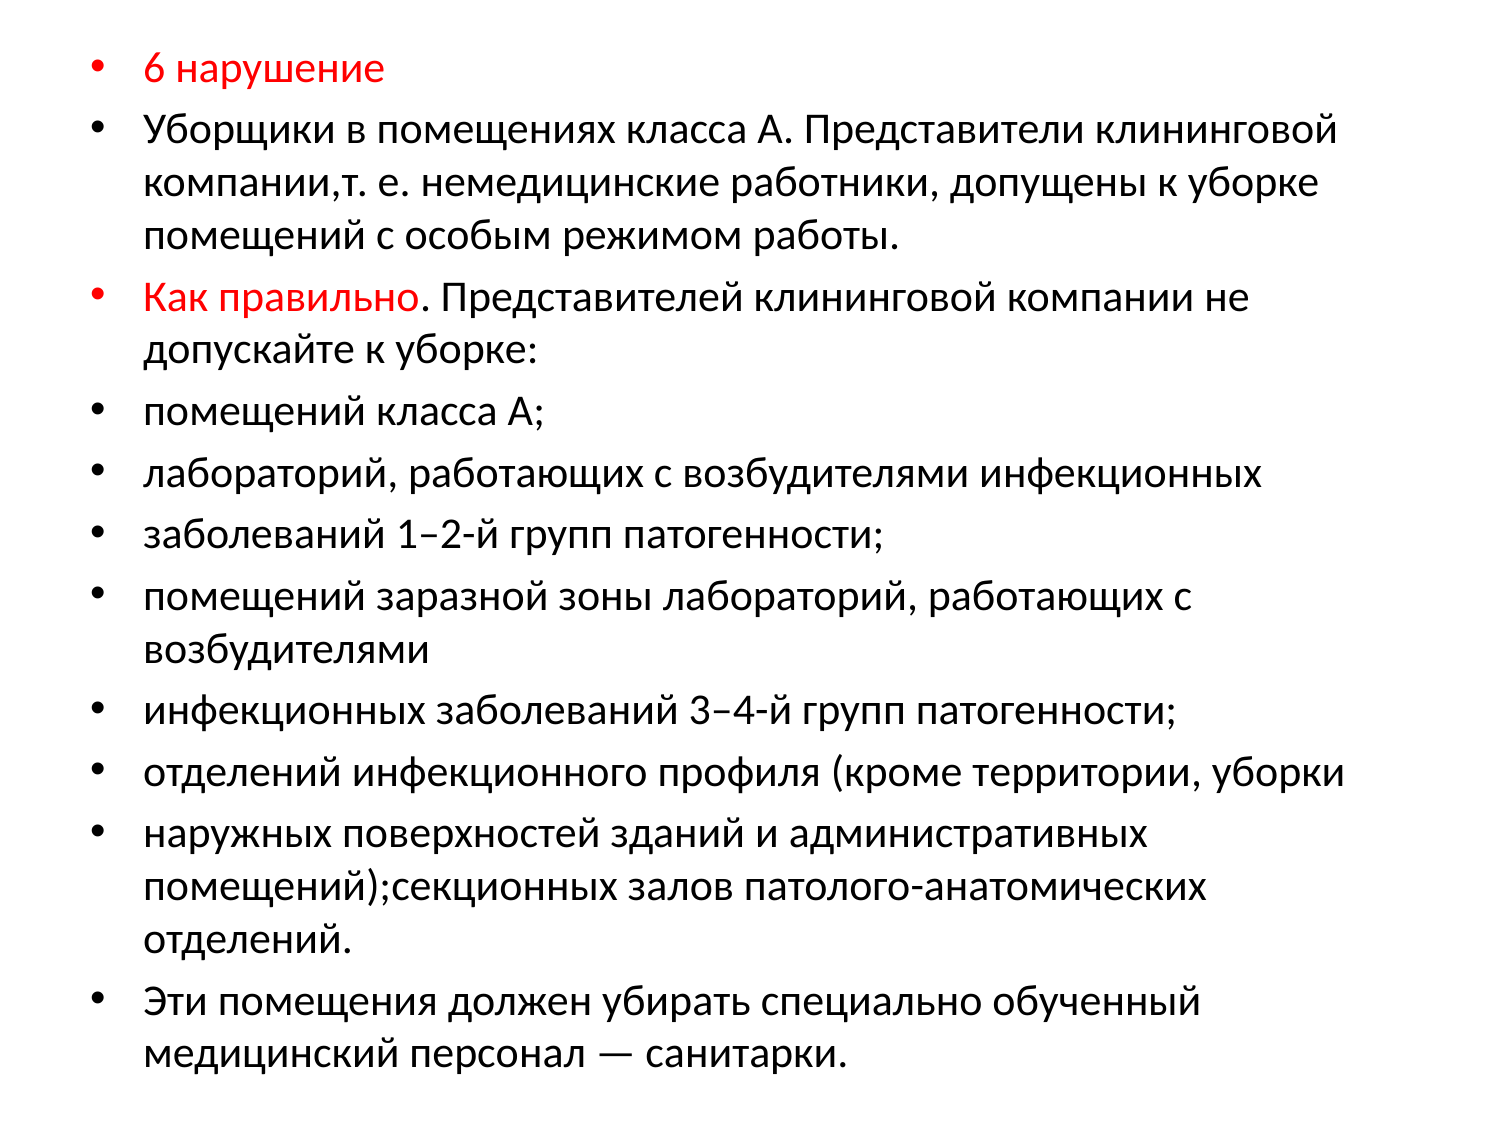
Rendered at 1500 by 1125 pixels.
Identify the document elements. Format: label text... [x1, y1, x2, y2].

list 6 нарушение Уборщики в помещениях класса А. Представители клининговой компании,т. е. немедицинские работники, допущены к уборке помещений с особым режимом работы. Как правильно. Представителей клининговой компании не допускайте к уборке: помещений класса А; лабораторий, работающих с возбудителями инфекционных заболеваний 1–2-й групп патогенности; помещений заразной зоны лабораторий, работающих с возбудителями инфекционных заболеваний 3–4-й групп патогенности; отделений инфекционного профиля (кроме территории, уборки наружных поверхностей зданий и административных помещений);секционных залов патолого-анатомических отделений. Эти помещения должен убирать специально обученный медицинский персонал — санитарки. [75, 30, 1425, 1094]
